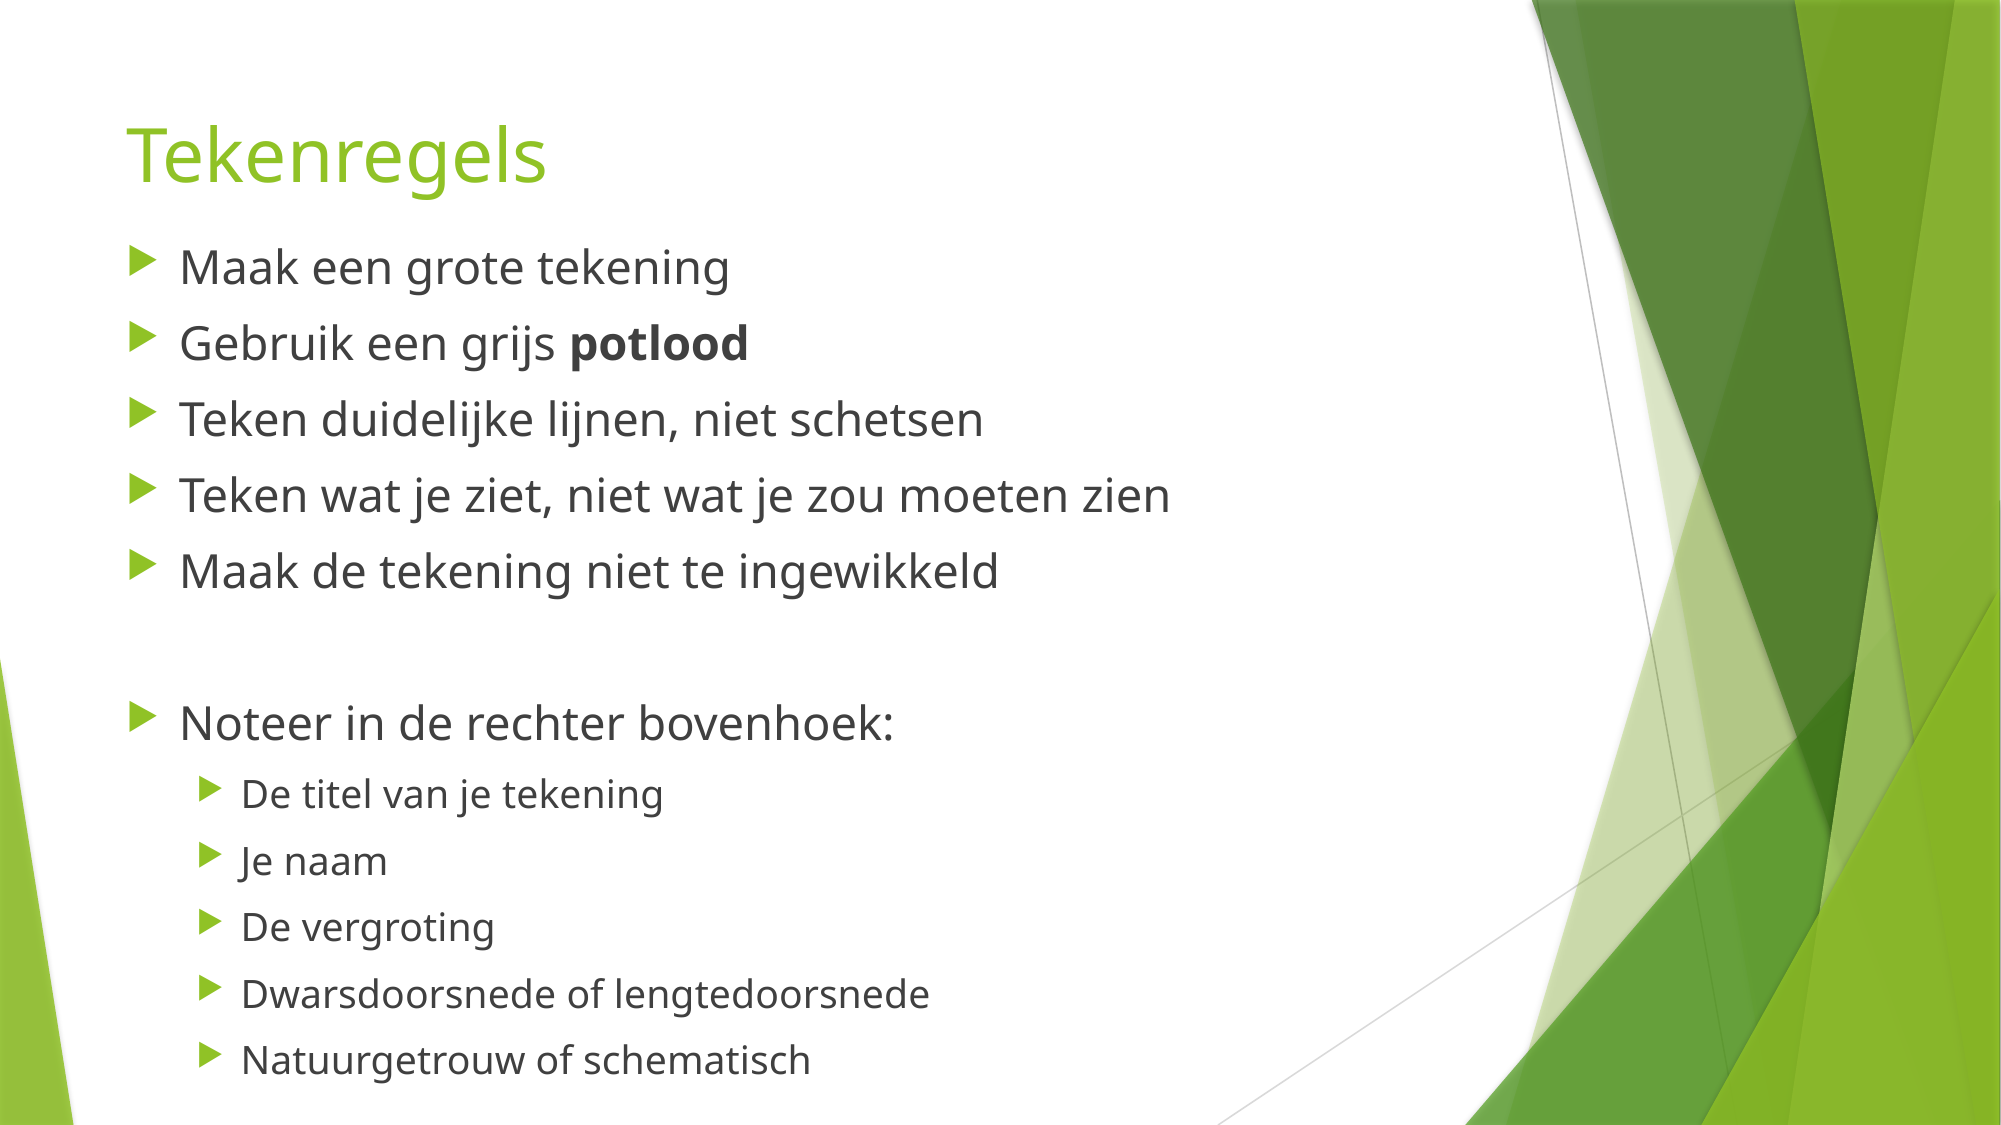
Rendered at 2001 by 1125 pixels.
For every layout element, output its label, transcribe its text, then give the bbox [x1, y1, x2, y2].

title Tekenregels [111, 99, 1522, 230]
list Maak een grote tekening Gebruik een grijs potlood Teken duidelijke lijnen, niet schetsen Teken wat je ziet, niet wat je zou moeten zien Maak de tekening niet te ingewikkeld Noteer in de rechter bovenhoek: De titel van je tekening Je naam De vergroting Dwarsdoorsnede of lengtedoorsnede Natuurgetrouw of schematisch [111, 230, 1522, 1097]
